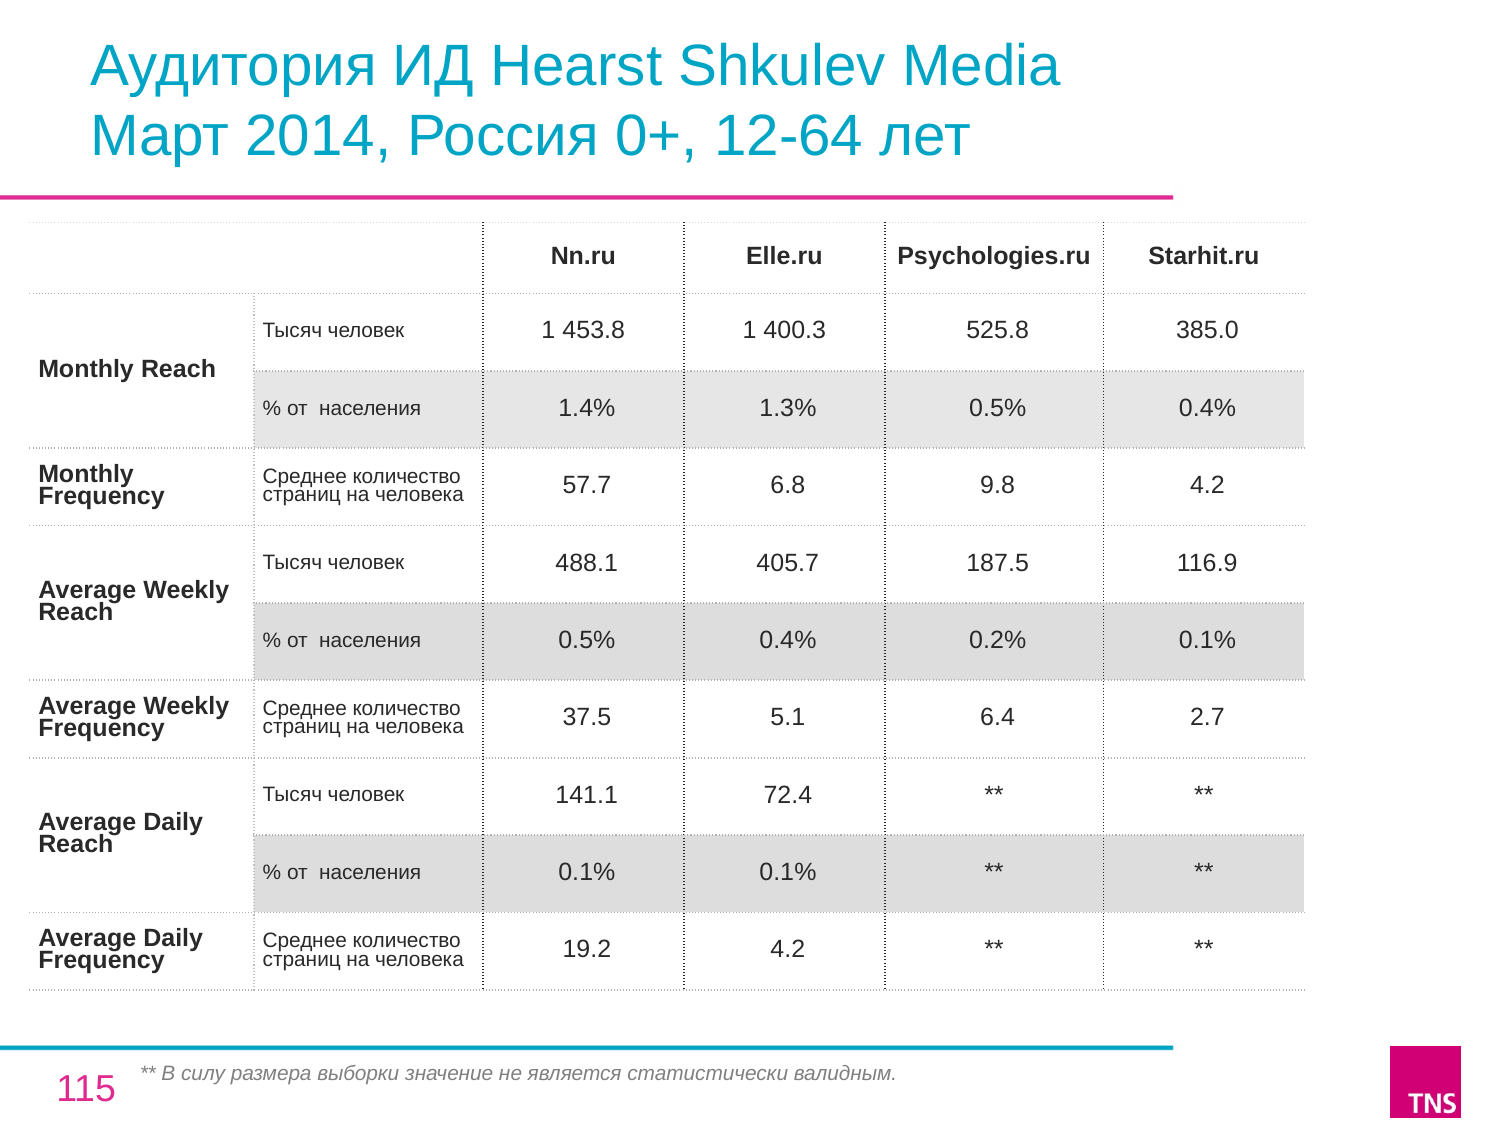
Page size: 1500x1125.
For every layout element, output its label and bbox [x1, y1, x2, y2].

picture [0, 0, 1500, 1125]
slide_number [40, 1055, 392, 1125]
table_cell [29, 294, 1304, 990]
table_header [29, 223, 1304, 294]
text_box [124, 1052, 1463, 1092]
title [74, 8, 1476, 187]
